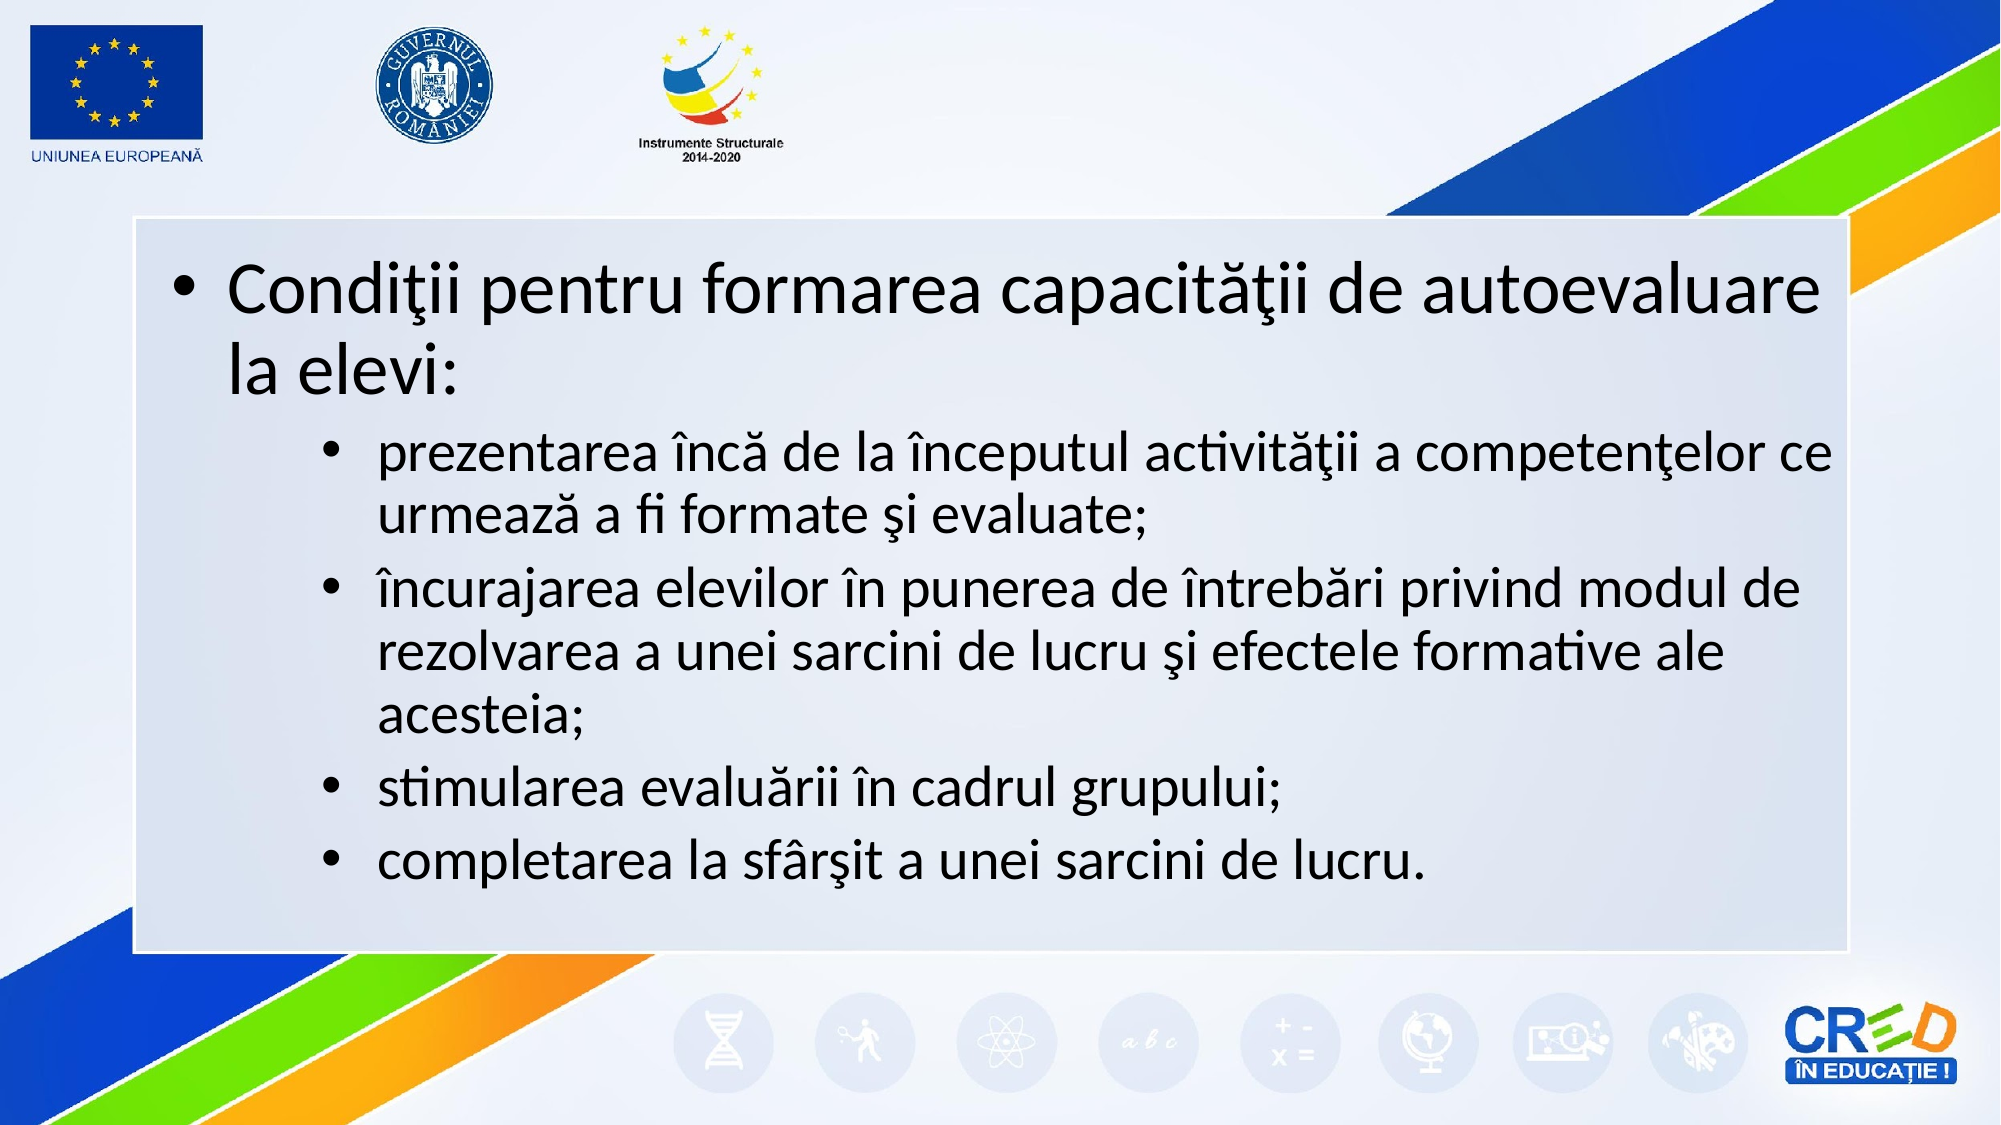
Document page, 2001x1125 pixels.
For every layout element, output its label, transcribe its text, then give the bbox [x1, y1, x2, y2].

list Condiţii pentru formarea capacităţii de autoevaluare la elevi: prezentarea încă de la începutul activităţii a competenţelor ce urmează a fi formate şi evaluate; încurajarea elevilor în punerea de întrebări privind modul de rezolvarea a unei sarcini de lucru şi efectele formative ale acesteia; stimularea evaluării în cadrul grupului; completarea la sfârşit a unei sarcini de lucru. [137, 240, 1863, 955]
picture [0, 0, 2001, 1125]
